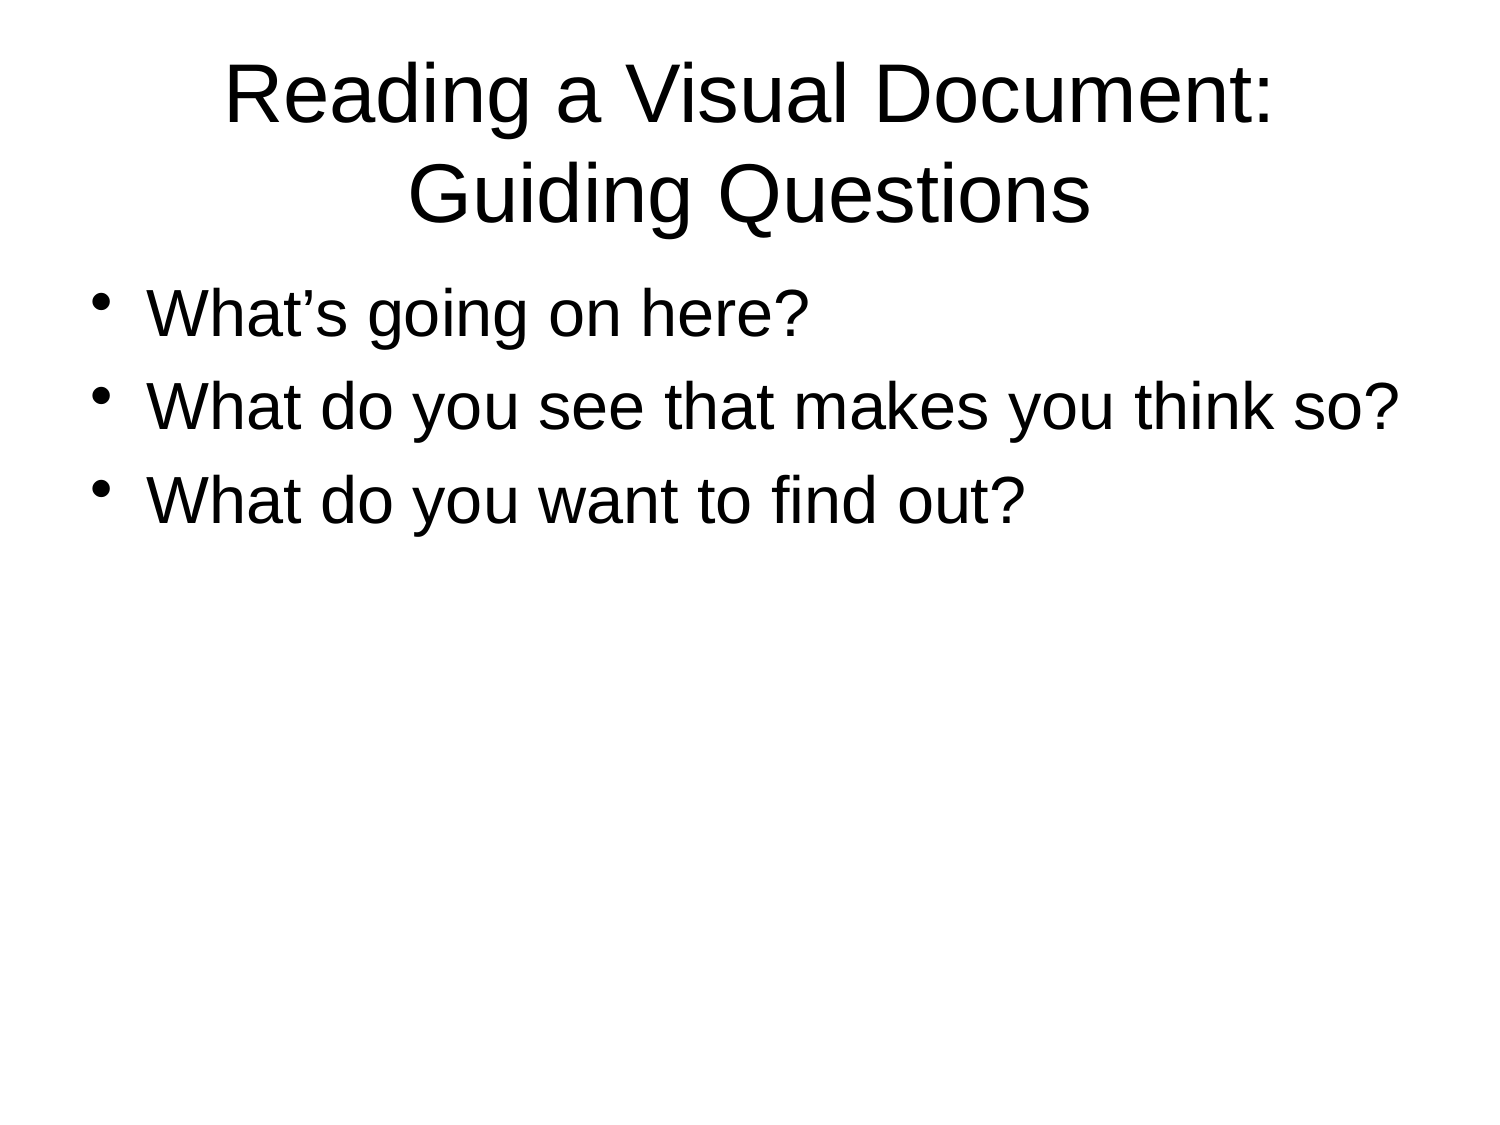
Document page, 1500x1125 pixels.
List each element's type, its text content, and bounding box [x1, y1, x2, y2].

list What’s going on here? What do you see that makes you think so? What do you want to find out? [74, 262, 1426, 1006]
title Reading a Visual Document: Guiding Questions [74, 44, 1426, 233]
